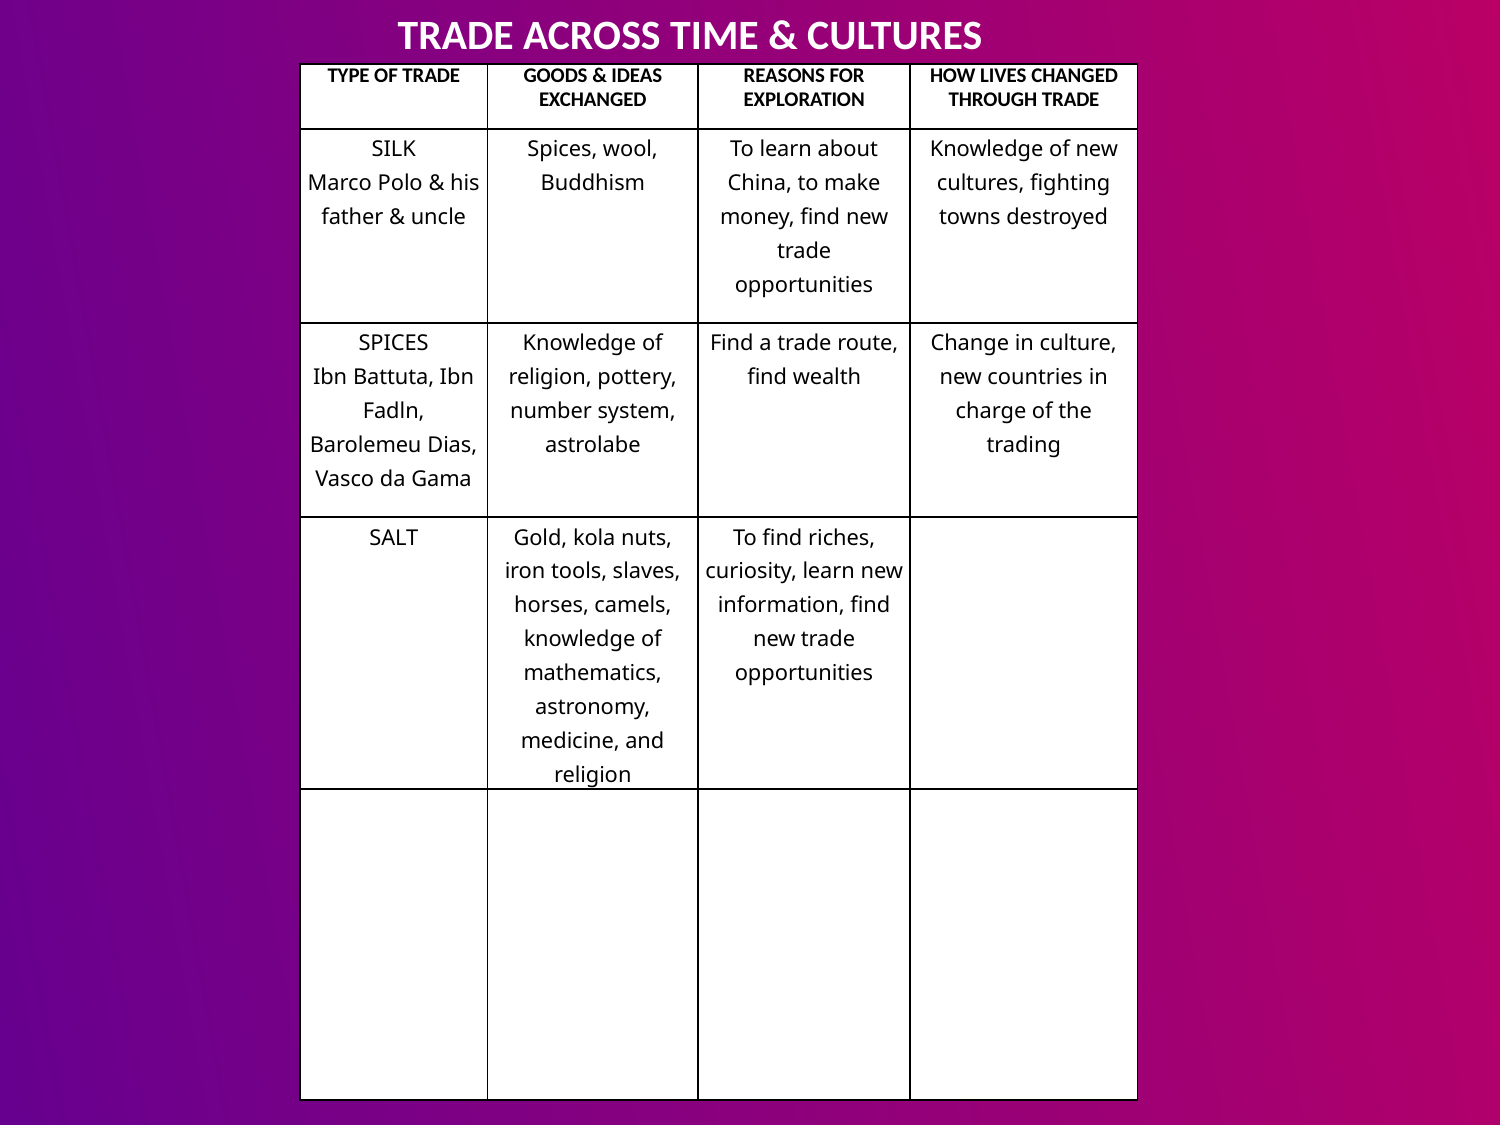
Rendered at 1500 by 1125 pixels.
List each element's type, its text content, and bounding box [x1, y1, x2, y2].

table_cell Find a trade route, find wealth [699, 324, 909, 516]
table_header HOW LIVES CHANGED THROUGH TRADE [911, 65, 1137, 128]
table_cell [911, 518, 1137, 788]
table_cell [699, 790, 909, 1099]
table_cell To find riches, curiosity, learn new information, find new trade opportunities [699, 518, 909, 788]
table_cell Knowledge of religion, pottery, number system, astrolabe [488, 324, 697, 516]
table_header TYPE OF TRADE [301, 65, 487, 128]
table_cell [488, 790, 697, 1099]
table_cell SPICES Ibn Battuta, Ibn Fadln, Barolemeu Dias, Vasco da Gama [301, 324, 487, 516]
table_cell Gold, kola nuts, iron tools, slaves, horses, camels, knowledge of mathematics, astronomy, medicine, and religion [488, 518, 697, 788]
table_cell Change in culture, new countries in charge of the trading [911, 324, 1137, 516]
table_cell [301, 790, 487, 1099]
table_cell SALT [301, 518, 487, 788]
table_cell To learn about China, to make money, find new trade opportunities [699, 130, 909, 322]
table_header REASONS FOR EXPLORATION [699, 65, 909, 128]
table_cell Spices, wool, Buddhism [488, 130, 697, 322]
table_cell Knowledge of new cultures, fighting towns destroyed [911, 130, 1137, 322]
table_header GOODS & IDEAS EXCHANGED [488, 65, 697, 128]
text_box TRADE ACROSS TIME & CULTURES [382, 0, 998, 63]
table_cell SILK Marco Polo & his father & uncle [301, 130, 487, 322]
table_cell [911, 790, 1137, 1099]
